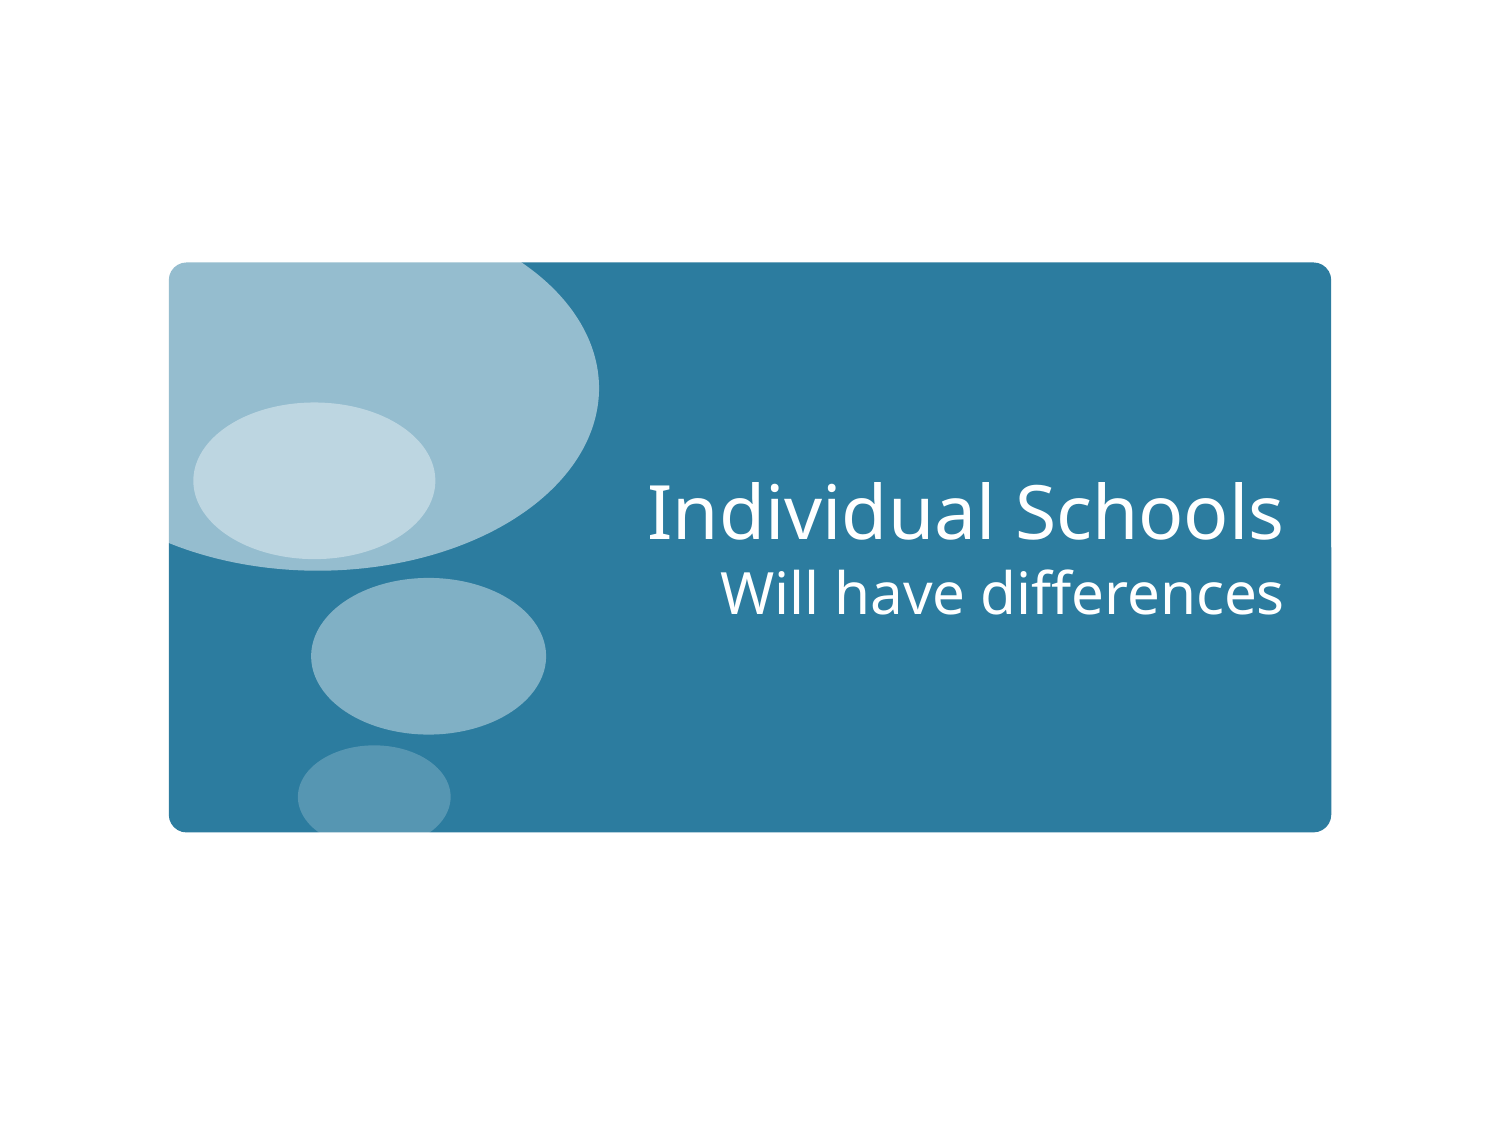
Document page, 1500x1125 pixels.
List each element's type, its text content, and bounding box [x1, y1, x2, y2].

title Individual Schools [610, 331, 1300, 555]
list Will have differences [544, 555, 1300, 734]
